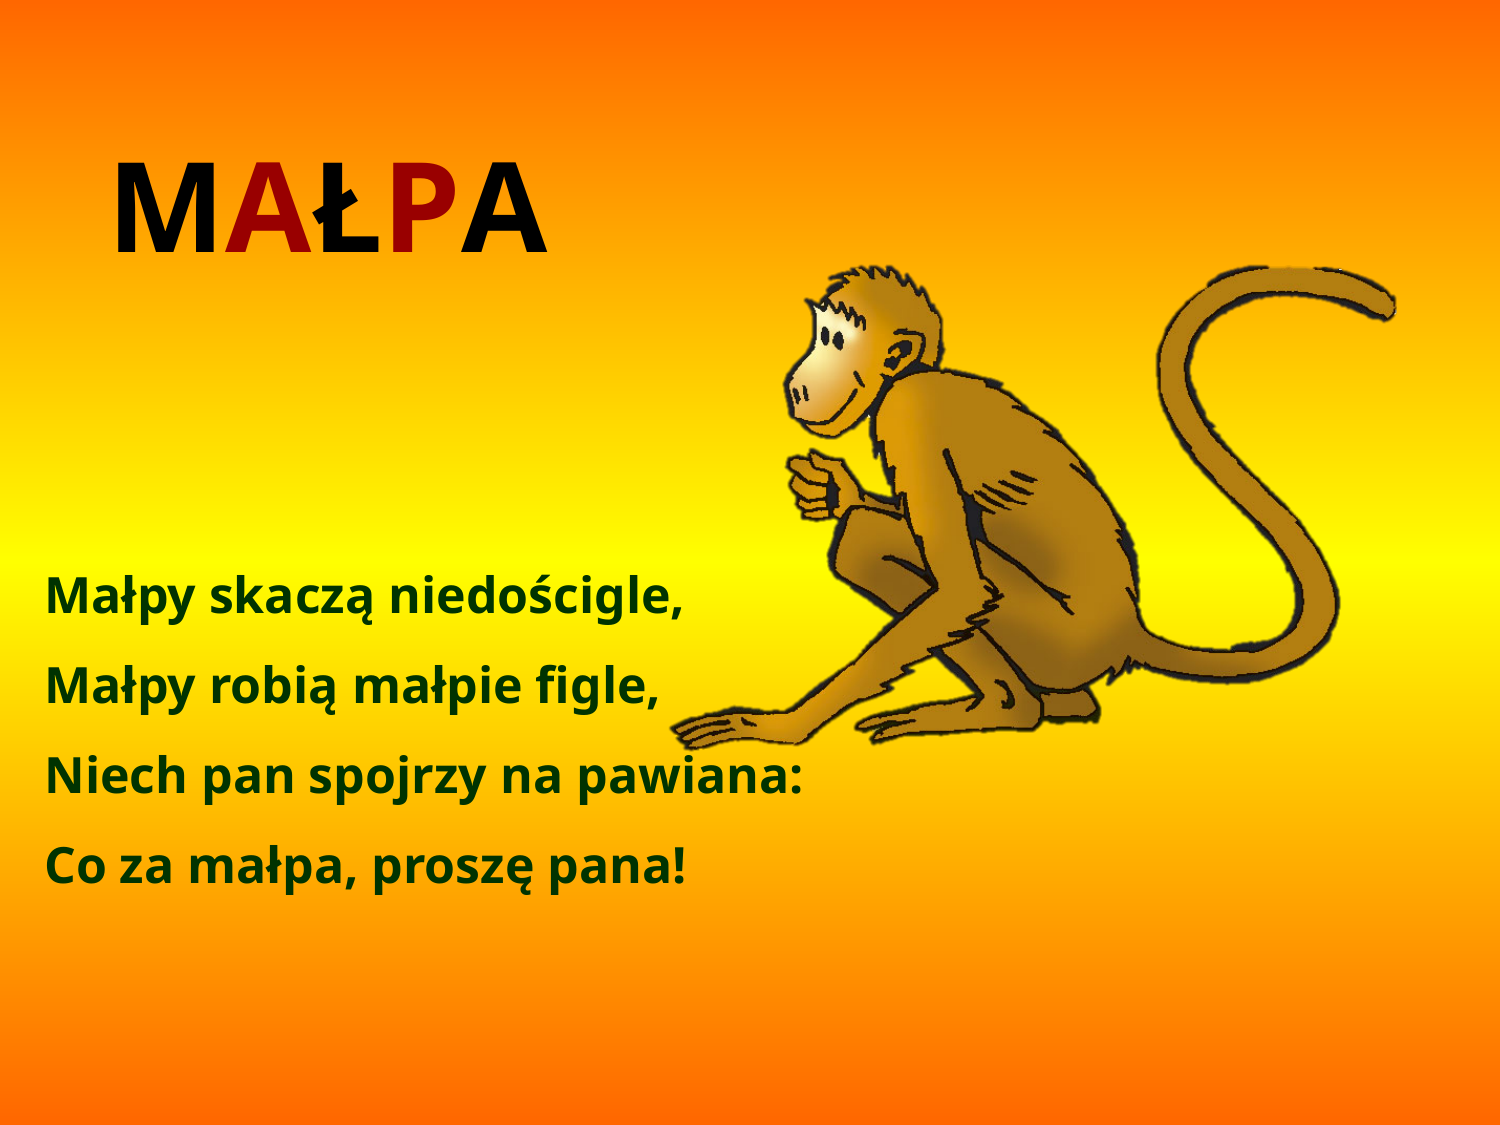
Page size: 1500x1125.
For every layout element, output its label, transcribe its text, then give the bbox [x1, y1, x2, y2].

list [608, 207, 1447, 820]
list Małpy skaczą niedościgle, Małpy robią małpie figle, Niech pan spojrzy na pawiana: Co za małpa, proszę pana! [29, 525, 918, 904]
title MAŁPA [92, 94, 587, 286]
